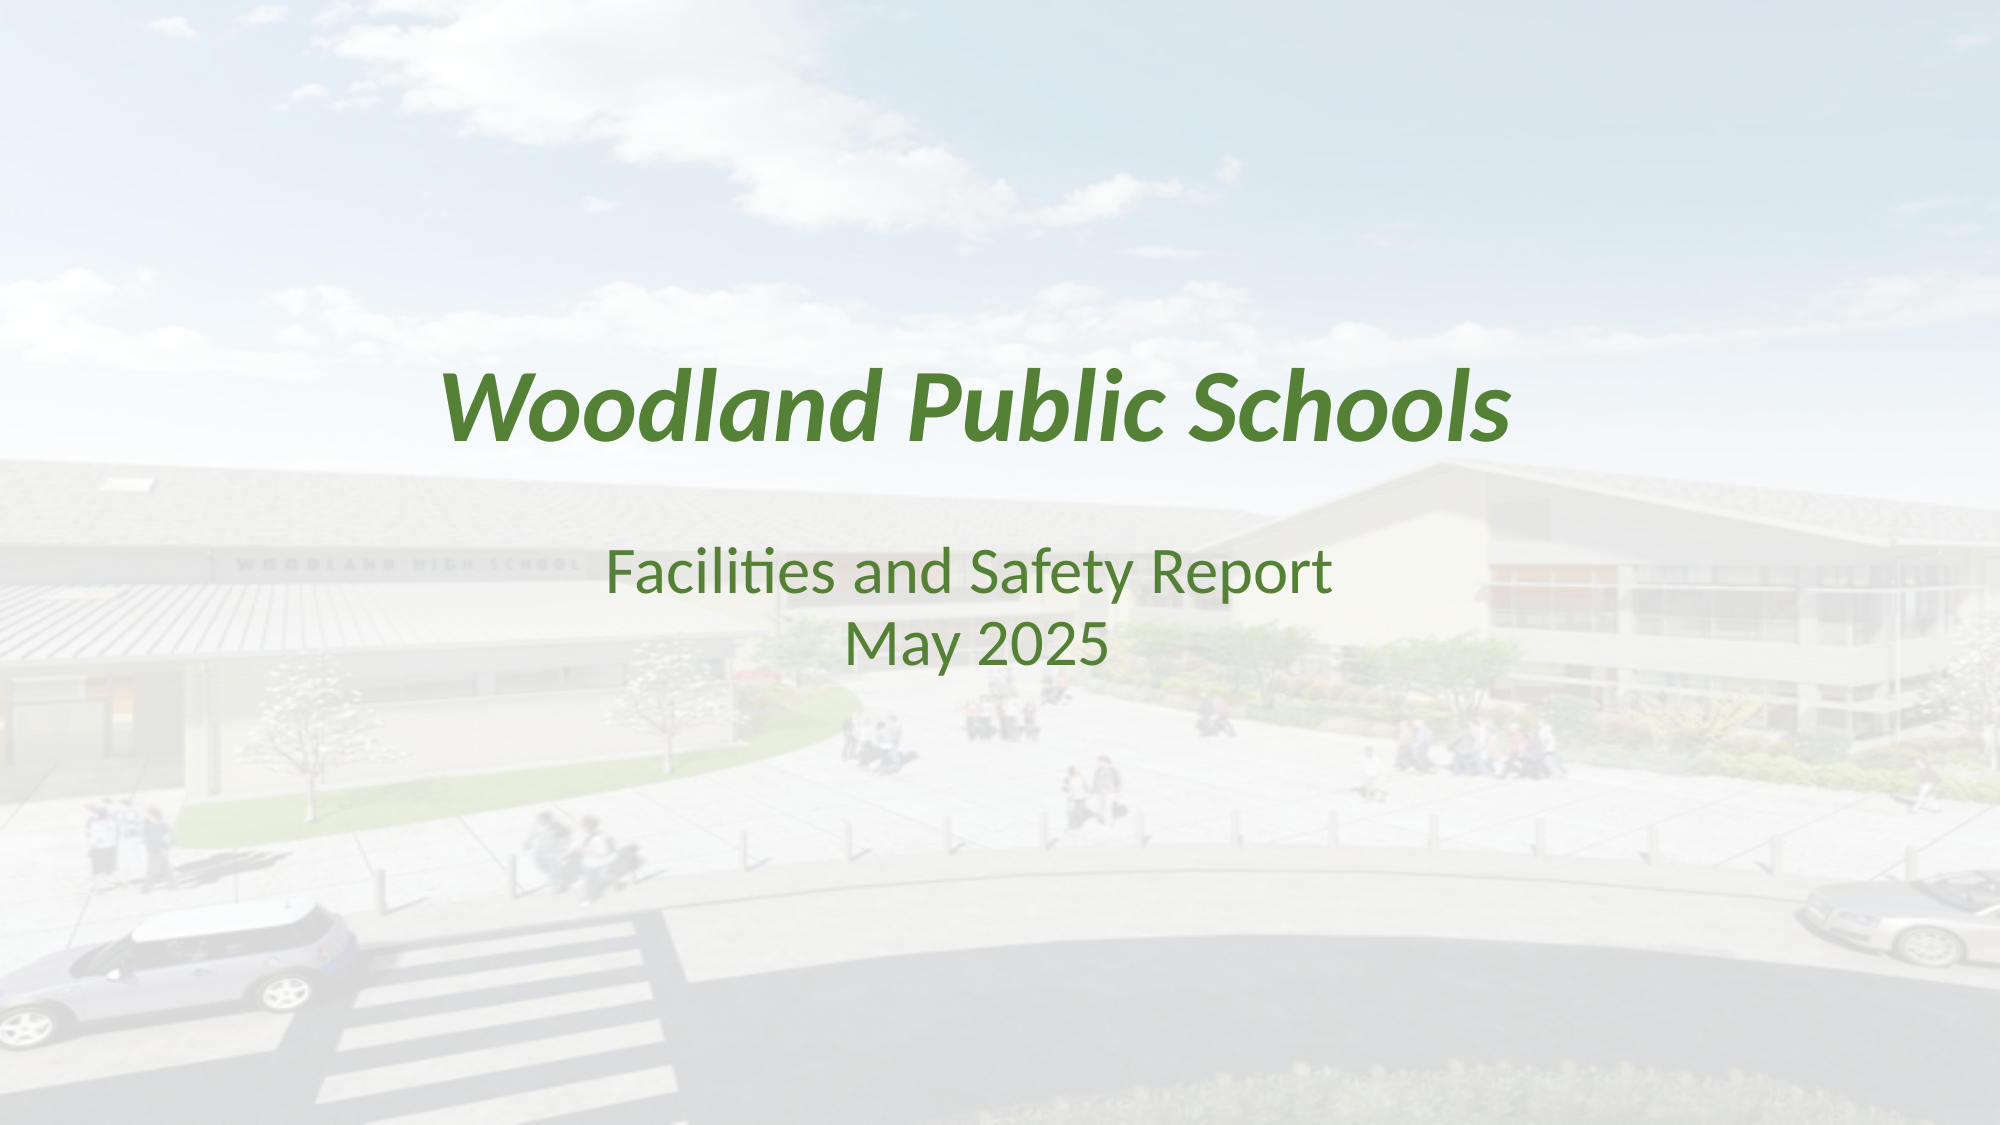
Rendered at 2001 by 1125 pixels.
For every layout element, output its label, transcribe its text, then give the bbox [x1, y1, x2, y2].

subtitle Facilities and Safety Report May 2025 [227, 528, 1728, 713]
title Woodland Public Schools [200, 80, 1750, 472]
